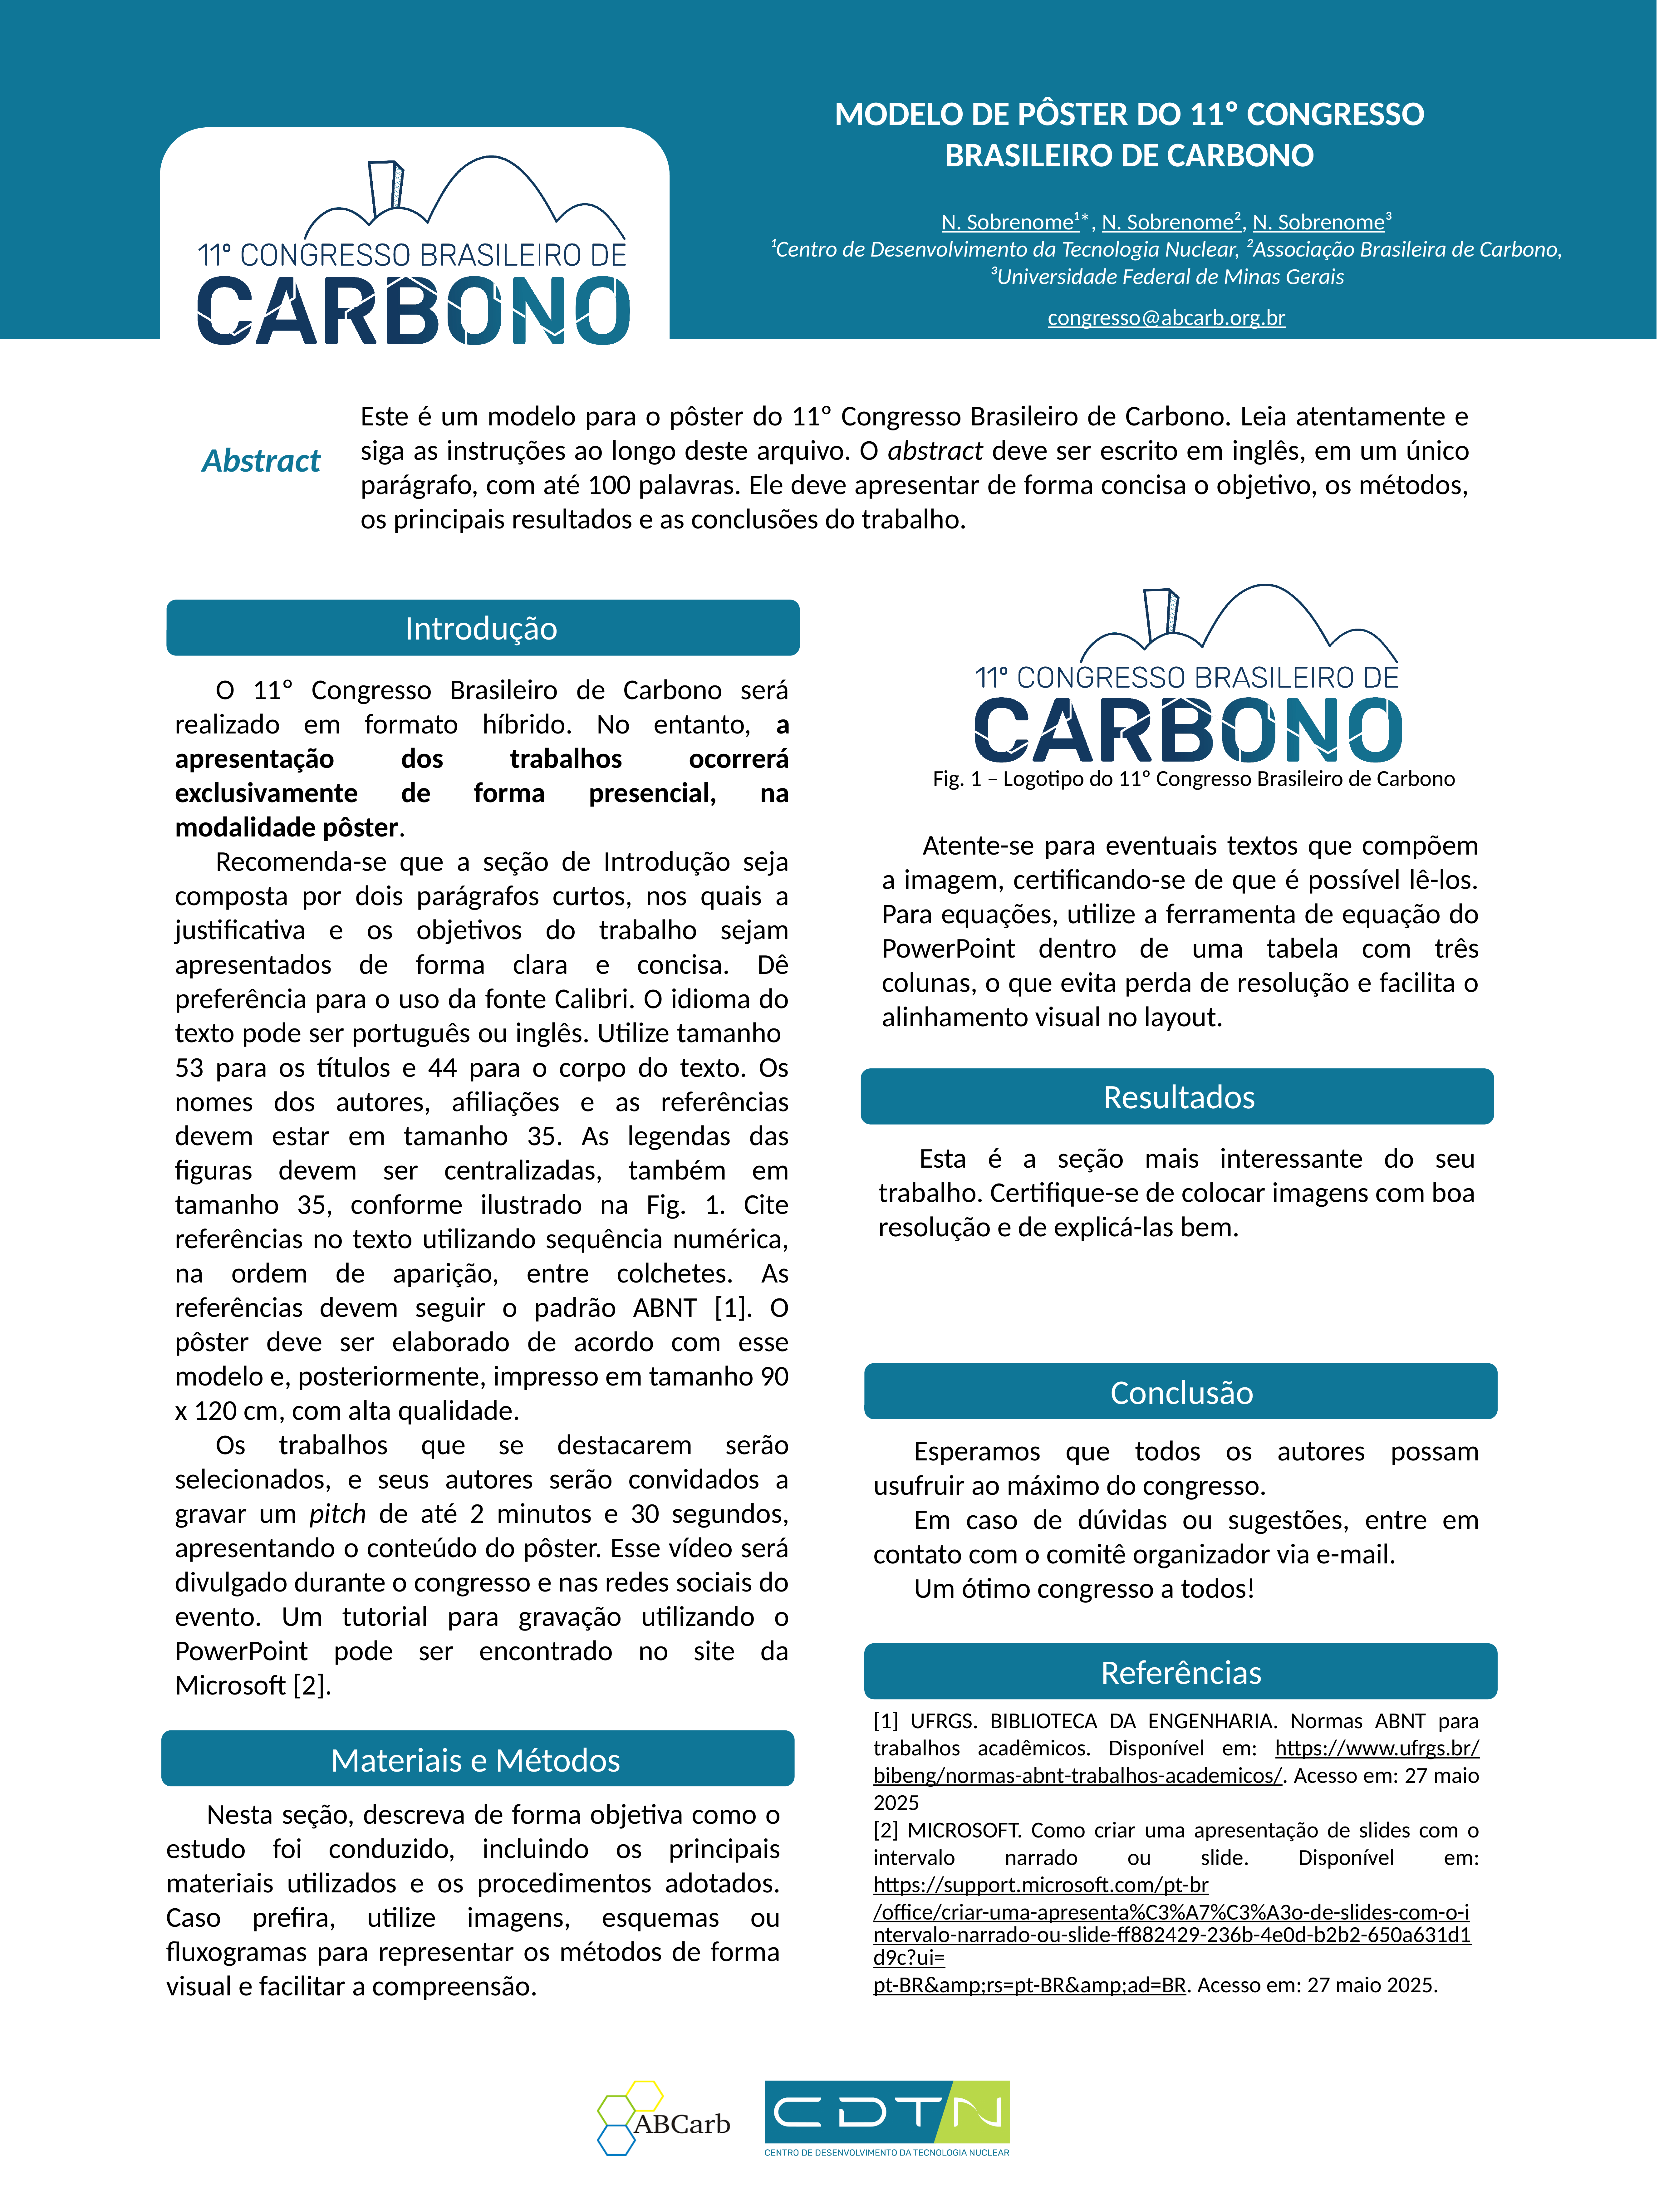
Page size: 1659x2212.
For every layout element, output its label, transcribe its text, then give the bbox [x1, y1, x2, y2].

picture [597, 2081, 730, 2156]
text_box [158, 1727, 794, 1789]
text_box Atente-se para eventuais textos que compõem a imagem, certificando-se de que é possível lê-los. Para equações, utilize a ferramenta de equação do PowerPoint dentro de uma tabela com três colunas, o que evita perda de resolução e facilita o alinhamento visual no layout. [861, 816, 1500, 1042]
text_box Fig. 1 – Logotipo do 11º Congresso Brasileiro de Carbono [810, 761, 1579, 793]
picture [926, 579, 1450, 774]
text_box N. Sobrenome¹*, N. Sobrenome², N. Sobrenome³ ¹Centro de Desenvolvimento da Tecnologia Nuclear, ²Associação Brasileira de Carbono, ³Universidade Federal de Minas Gerais congresso@abcarb.org.br [729, 196, 1605, 340]
text_box Este é um modelo para o pôster do 11º Congresso Brasileiro de Carbono. Leia atentamente e siga as instruções ao longo deste arquivo. O abstract deve ser escrito em inglês, em um único parágrafo, com até 100 palavras. Ele deve apresentar de forma concisa o objetivo, os métodos, os principais resultados e as conclusões do trabalho. [340, 387, 1491, 545]
text_box Esta é a seção mais interessante do seu trabalho. Certifique-se de colocar imagens com boa resolução e de explicá-las bem. [858, 1129, 1497, 1253]
text_box MODELO DE PÔSTER DO 11º CONGRESSO BRASILEIRO DE CARBONO [729, 81, 1530, 184]
picture [765, 2081, 1010, 2156]
text_box Esperamos que todos os autores possam usufruir ao máximo do congresso. Em caso de dúvidas ou sugestões, entre em contato com o comitê organizador via e-mail. Um ótimo congresso a todos! [853, 1422, 1501, 1614]
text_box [865, 1639, 1497, 1701]
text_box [864, 1359, 1501, 1422]
text_box Nesta seção, descreva de forma objetiva como o estudo foi conduzido, incluindo os principais materiais utilizados e os procedimentos adotados. Caso prefira, utilize imagens, esquemas ou fluxogramas para representar os métodos de forma visual e facilitar a compreensão. [145, 1785, 802, 2012]
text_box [861, 1064, 1497, 1126]
text_box [0, 0, 1657, 339]
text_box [161, 595, 802, 657]
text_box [148, 128, 679, 412]
text_box [1] UFRGS. BIBLIOTECA DA ENGENHARIA. Normas ABNT para trabalhos acadêmicos. Disponível em: https://www.ufrgs.br/bibeng/normas-abnt-trabalhos-academicos/. Acesso em: 27 maio 2025 [2] MICROSOFT. Como criar uma apresentação de slides com o intervalo narrado ou slide. Disponível em: https://support.microsoft.com/pt-br/office/criar-uma-apresenta%C3%A7%C3%A3o-de-slides-com-o-intervalo-narrado-ou-slide-ff882429-236b-4e0d-b2b2-650a631d1d9c?ui=pt-BR&amp;rs=pt-BR&amp;ad=BR. Acesso em: 27 maio 2025. [853, 1695, 1500, 1962]
text_box O 11º Congresso Brasileiro de Carbono será realizado em formato híbrido. No entanto, a apresentação dos trabalhos ocorrerá exclusivamente de forma presencial, na modalidade pôster. Recomenda-se que a seção de Introdução seja composta por dois parágrafos curtos, nos quais a justificativa e os objetivos do trabalho sejam apresentados de forma clara e concisa. Dê preferência para o uso da fonte Calibri. O idioma do texto pode ser português ou inglês. Utilize tamanho 53 para os títulos e 44 para o corpo do texto. Os nomes dos autores, afiliações e as referências devem estar em tamanho 35. As legendas das figuras devem ser centralizadas, também em tamanho 35, conforme ilustrado na Fig. 1. Cite referências no texto utilizando sequência numérica, na ordem de aparição, entre colchetes. As referências devem seguir o padrão ABNT [1]. O pôster deve ser elaborado de acordo com esse modelo e, posteriormente, impresso em tamanho 90 x 120 cm, com alta qualidade. Os trabalhos que se destacarem serão selecionados, e seus autores serão convidados a gravar um pitch de até 2 minutos e 30 segundos, apresentando o conteúdo do pôster. Esse vídeo será divulgado durante o congresso e nas redes sociais do evento. Um tutorial para gravação utilizando o PowerPoint pode ser encontrado no site da Microsoft [2]. [154, 660, 811, 1745]
text_box Abstract [160, 427, 363, 489]
